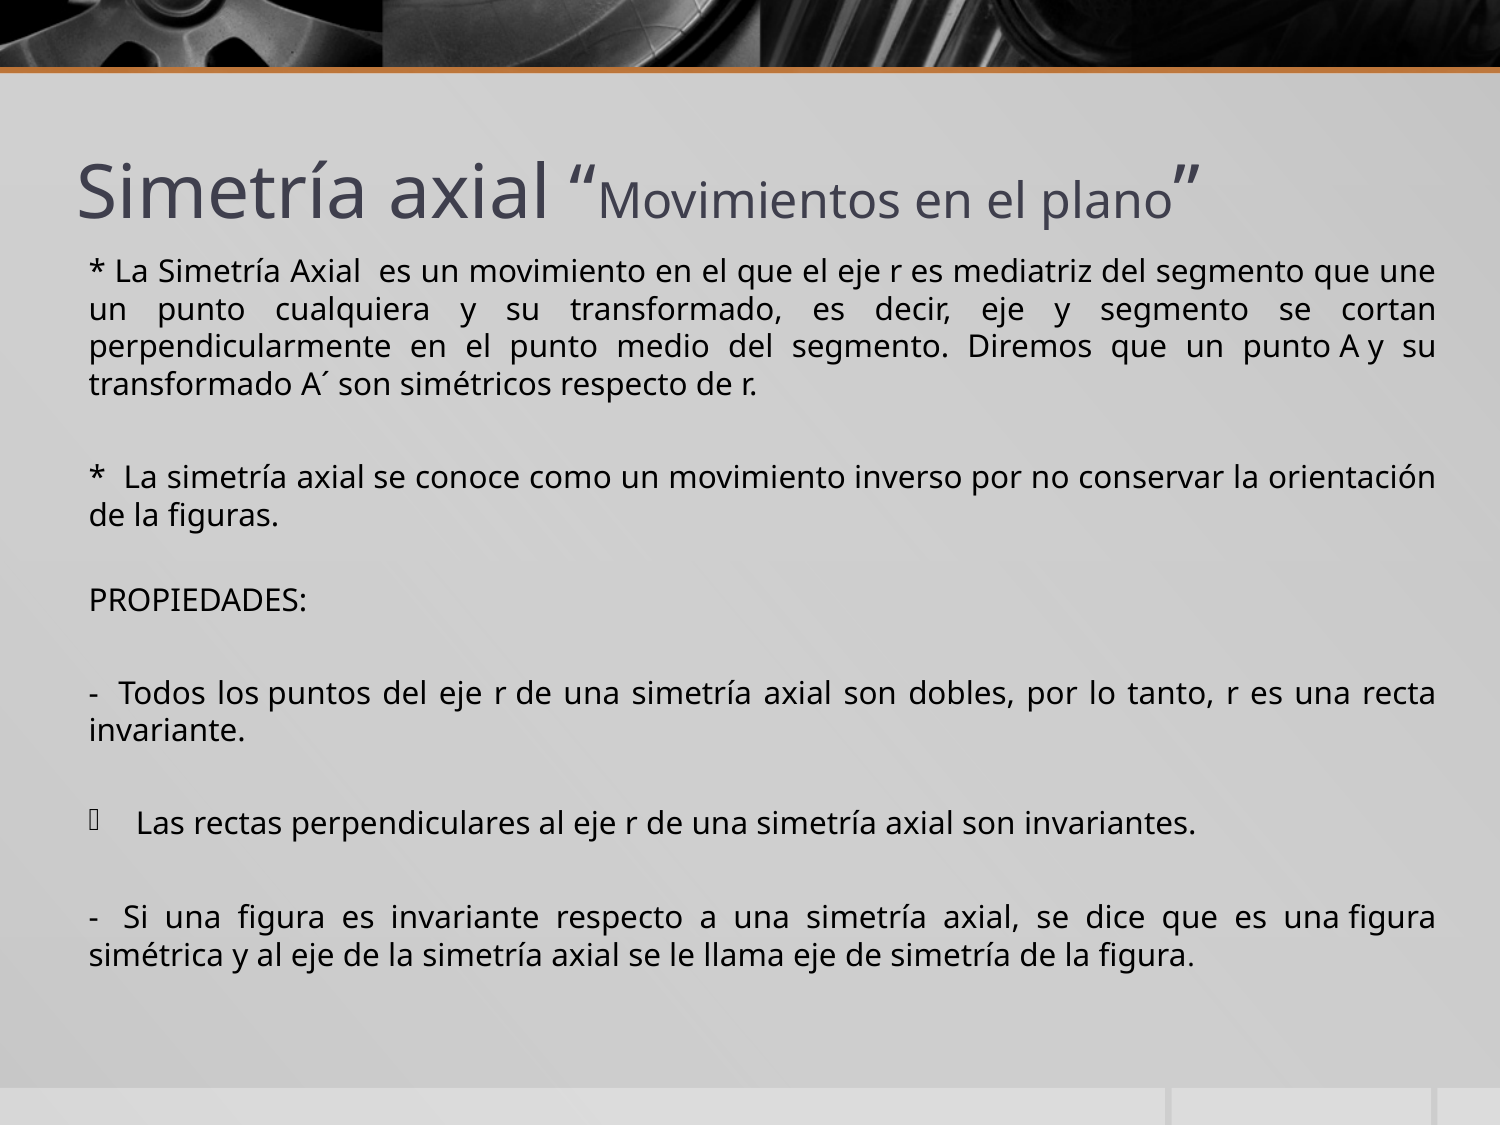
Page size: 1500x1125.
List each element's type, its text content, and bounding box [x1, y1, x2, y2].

list * La Simetría Axial es un movimiento en el que el eje r es mediatriz del segmento que une un punto cualquiera y su transformado, es decir, eje y segmento se cortan perpendicularmente en el punto medio del segmento. Diremos que un punto A y su transformado A´ son simétricos respecto de r. * La simetría axial se conoce como un movimiento inverso por no conservar la orientación de la figuras. PROPIEDADES: - Todos los puntos del eje r de una simetría axial son dobles, por lo tanto, r es una recta invariante. Las rectas perpendiculares al eje r de una simetría axial son invariantes. - Si una figura es invariante respecto a una simetría axial, se dice que es una figura simétrica y al eje de la simetría axial se le llama eje de simetría de la figura. [88, 243, 1437, 1012]
title Simetría axial “Movimientos en el plano” [76, 113, 1390, 264]
picture [0, 0, 1500, 67]
